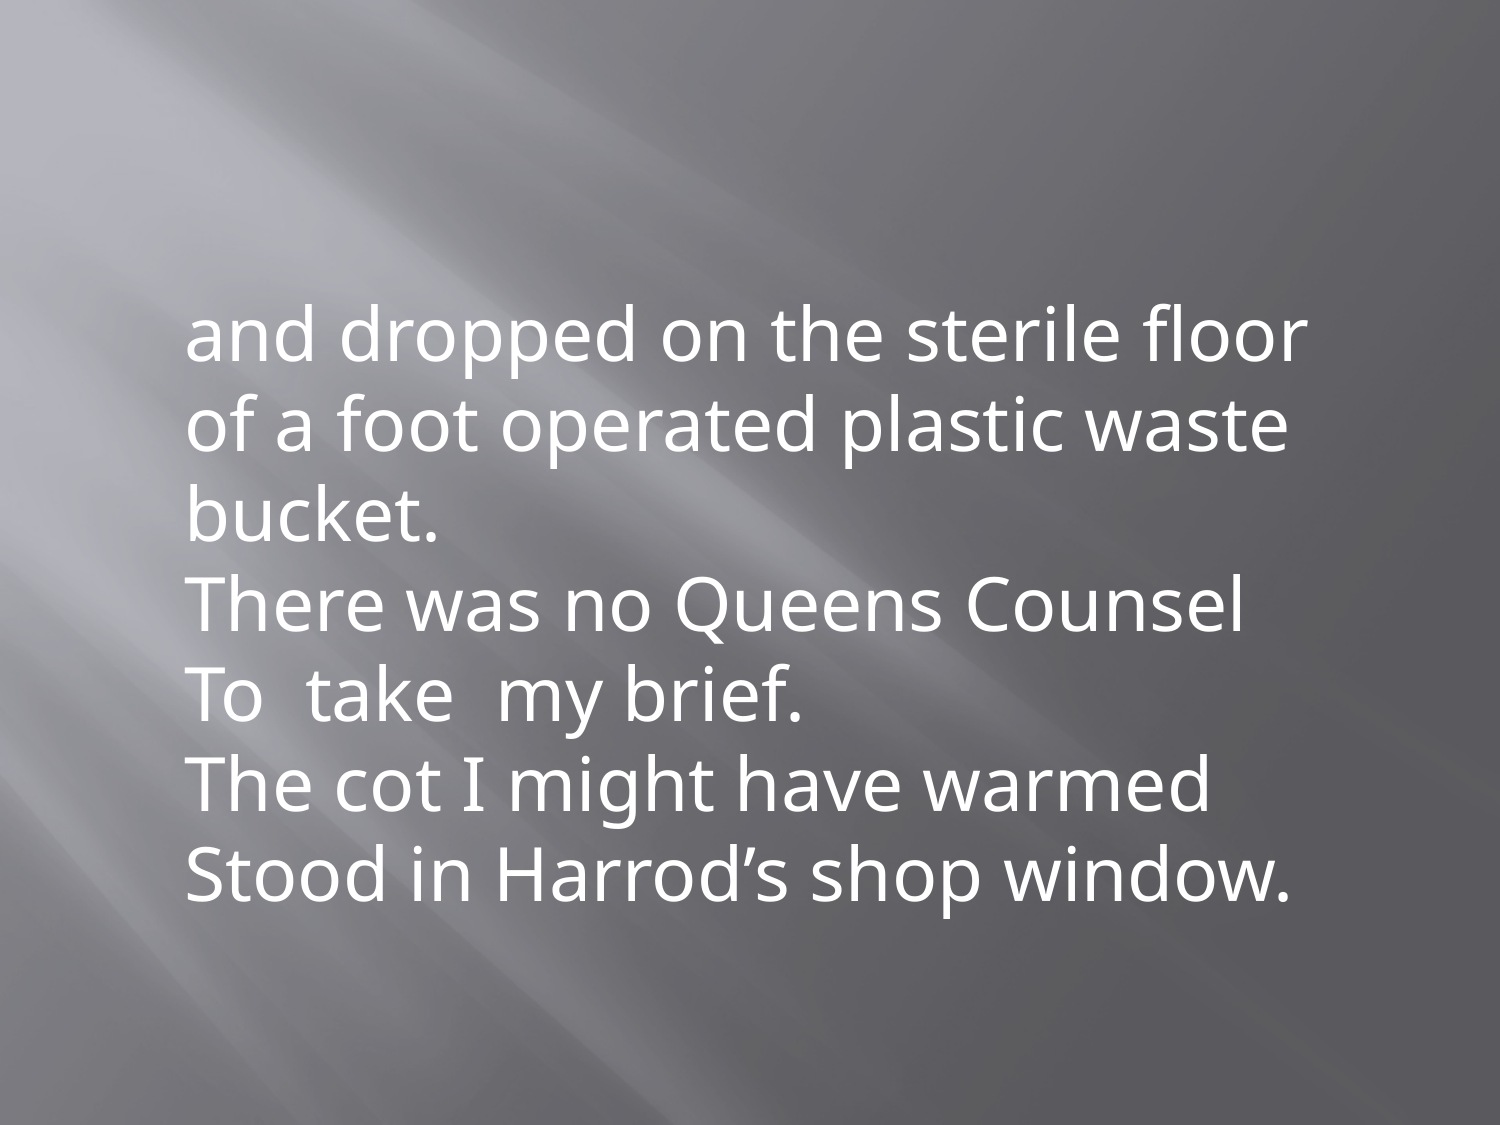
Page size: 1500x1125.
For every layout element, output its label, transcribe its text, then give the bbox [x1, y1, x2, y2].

text_box and dropped on the sterile floor of a foot operated plastic waste bucket. There was no Queens Counsel To take my brief. The cot I might have warmed Stood in Harrod’s shop window. [169, 278, 1326, 1104]
